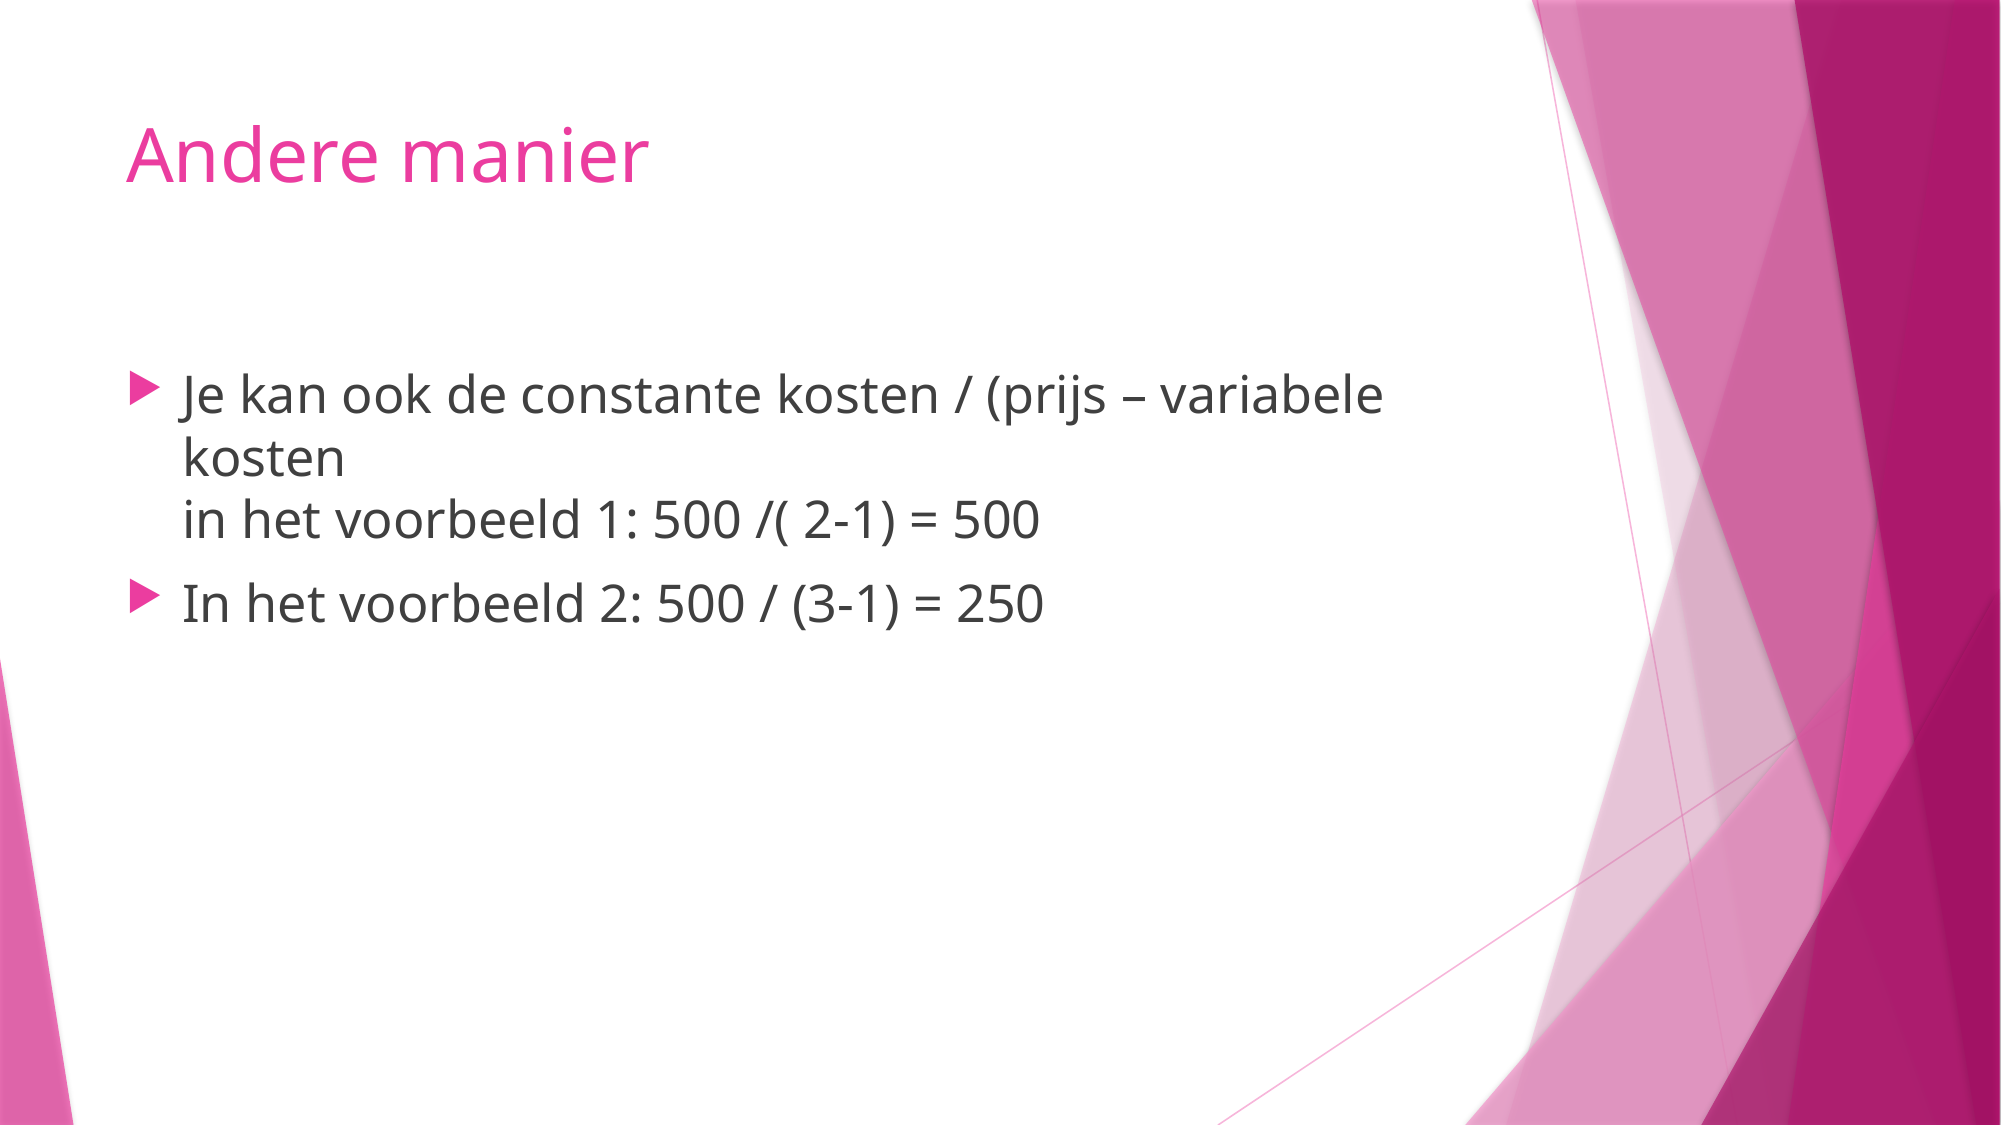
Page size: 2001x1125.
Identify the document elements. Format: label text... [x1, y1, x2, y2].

list Je kan ook de constante kosten / (prijs – variabele kosten in het voorbeeld 1: 500 /( 2-1) = 500 In het voorbeeld 2: 500 / (3-1) = 250 [111, 354, 1522, 992]
title Andere manier [111, 99, 1522, 317]
